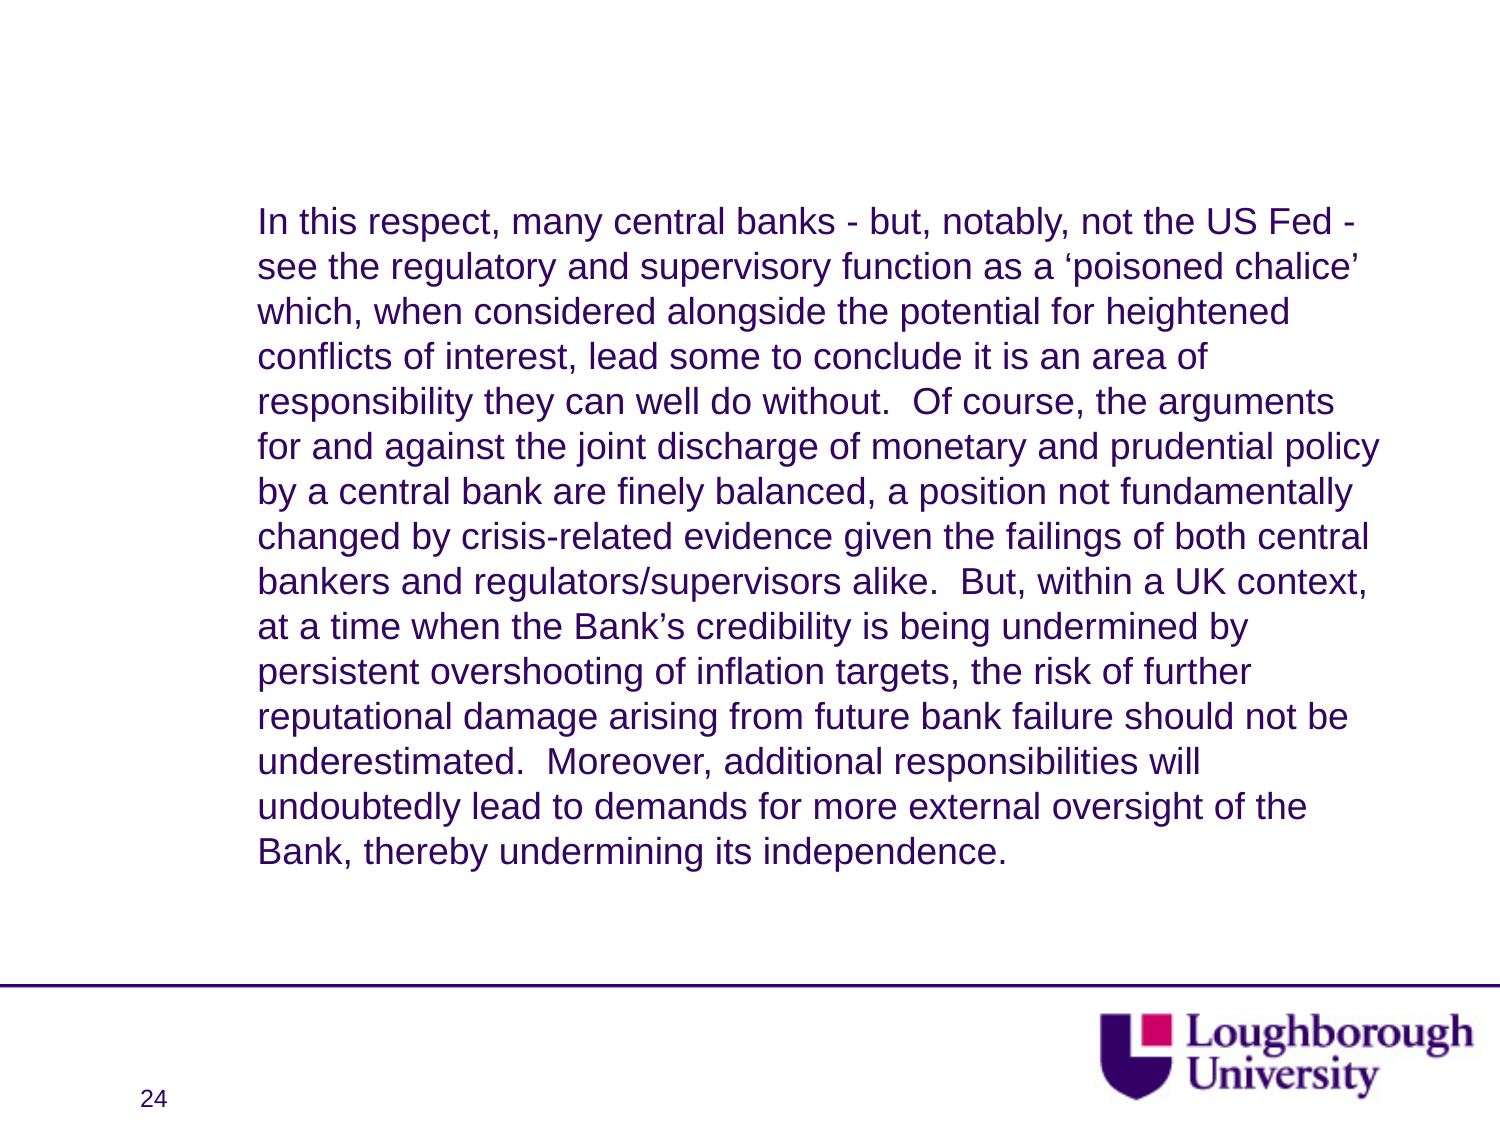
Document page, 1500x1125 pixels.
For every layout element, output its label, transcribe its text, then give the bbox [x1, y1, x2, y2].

slide_number 24 [124, 1074, 226, 1107]
list In this respect, many central banks - but, notably, not the US Fed - see the regulatory and supervisory function as a ‘poisoned chalice’ which, when considered alongside the potential for heightened conflicts of interest, lead some to conclude it is an area of responsibility they can well do without. Of course, the arguments for and against the joint discharge of monetary and prudential policy by a central bank are finely balanced, a position not fundamentally changed by crisis-related evidence given the failings of both central bankers and regulators/supervisors alike. But, within a UK context, at a time when the Bank’s credibility is being undermined by persistent overshooting of inflation targets, the risk of further reputational damage arising from future bank failure should not be underestimated. Moreover, additional responsibilities will undoubtedly lead to demands for more external oversight of the Bank, thereby undermining its independence. [123, 184, 1399, 885]
picture [0, 984, 1500, 1125]
